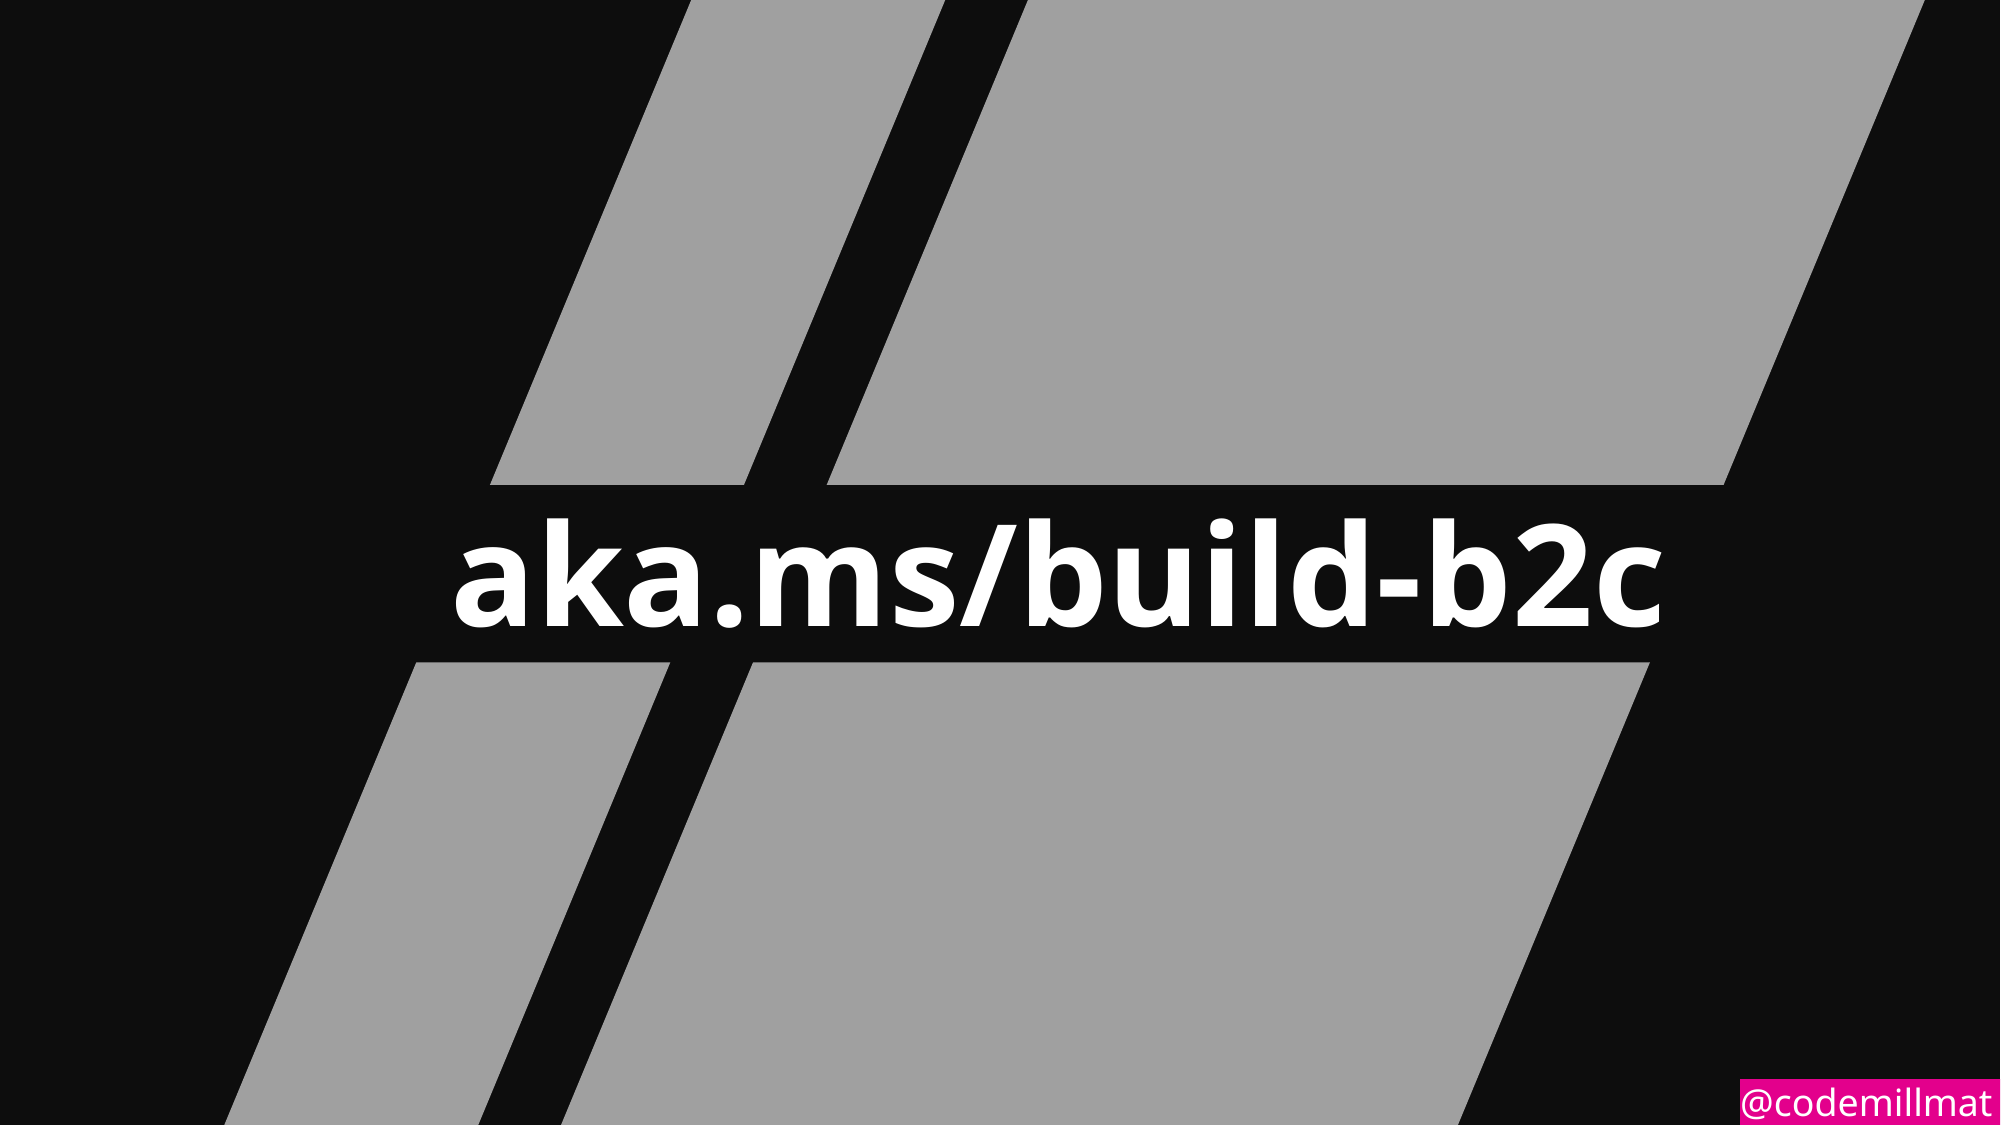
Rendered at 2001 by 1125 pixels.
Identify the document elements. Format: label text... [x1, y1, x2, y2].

list aka.ms/build-b2c [192, 485, 1925, 663]
